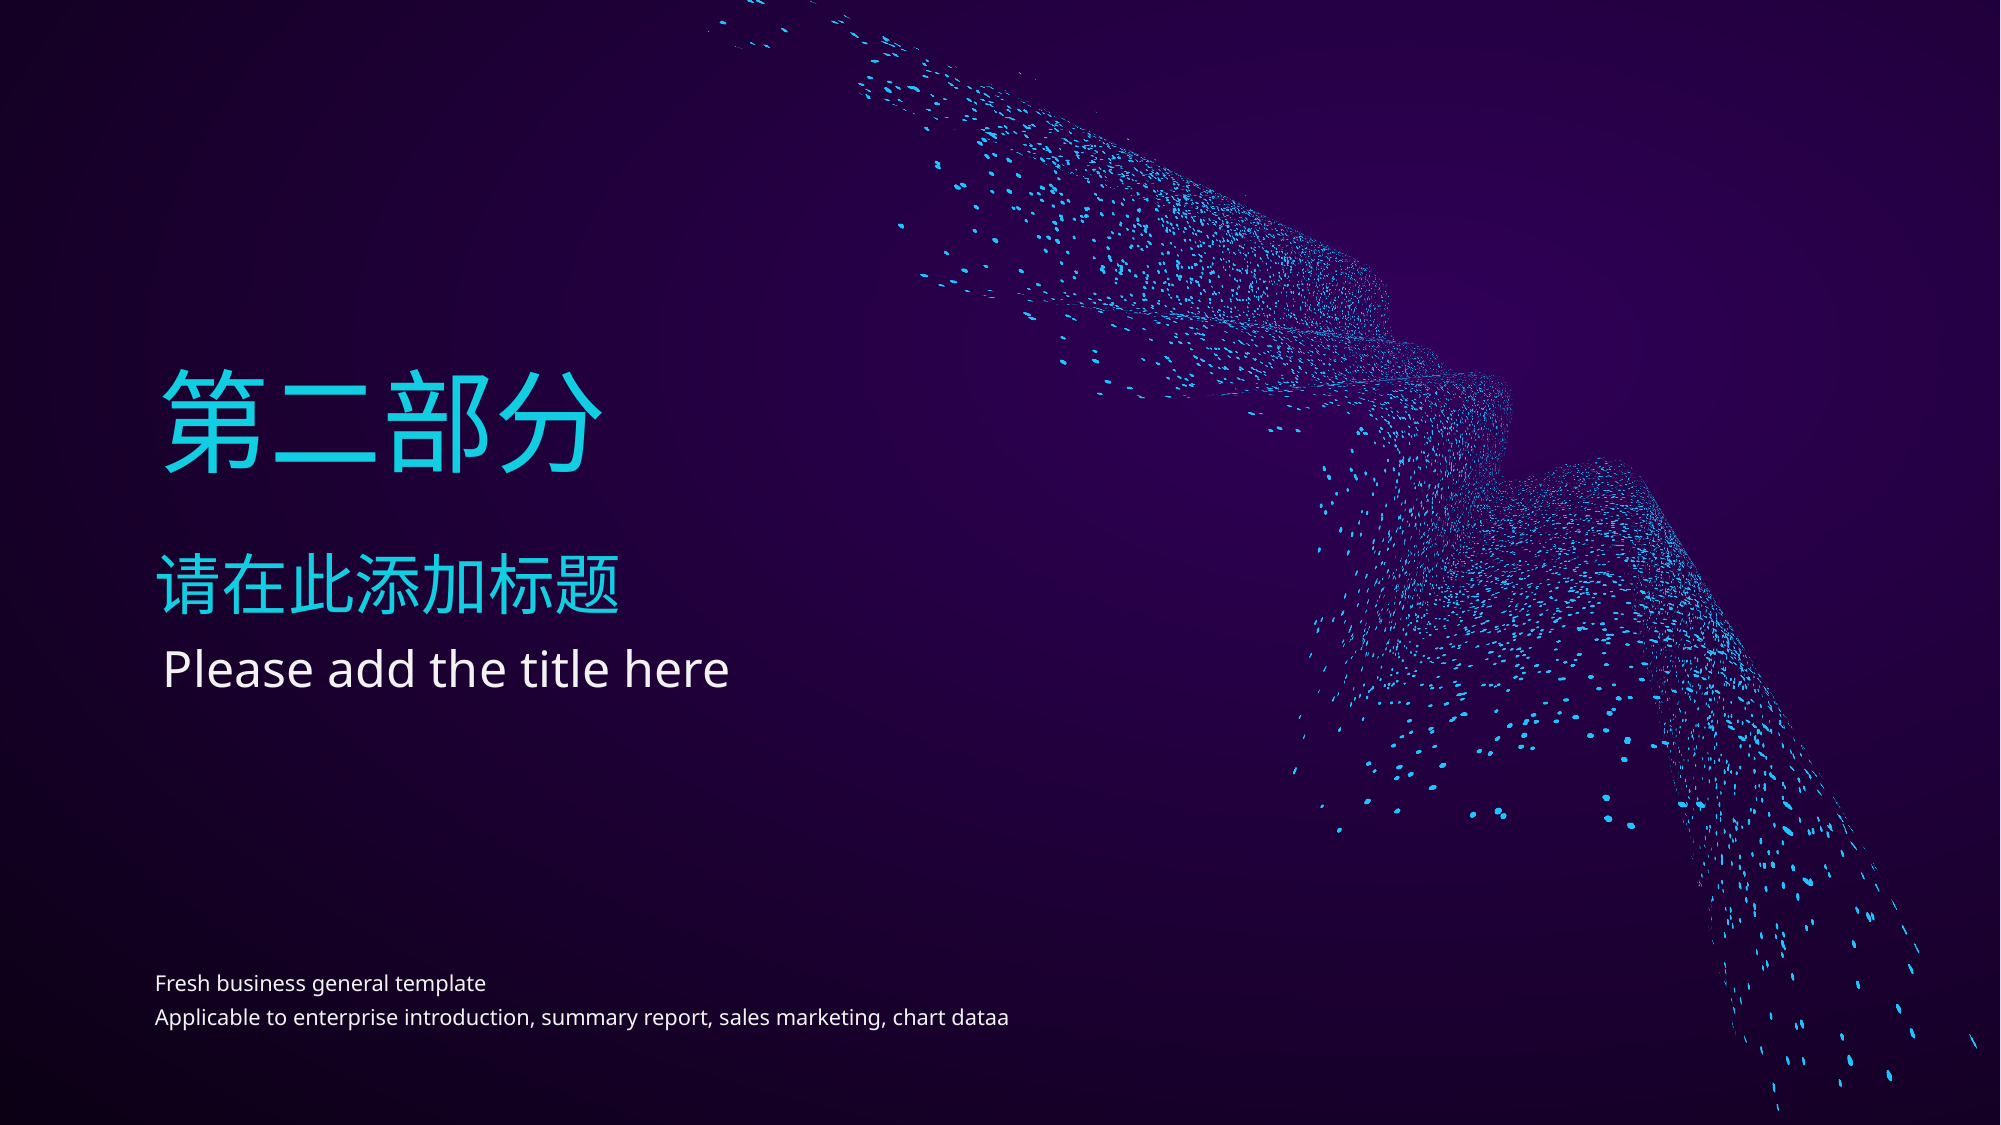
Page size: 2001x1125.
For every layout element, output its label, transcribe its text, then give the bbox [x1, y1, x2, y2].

text_box Fresh business general template Applicable to enterprise introduction, summary report, sales marketing, chart dataa [139, 954, 708, 1037]
picture [0, 0, 2001, 1125]
text_box Please add the title here [148, 630, 708, 705]
text_box 第二部分 [142, 344, 623, 495]
text_box 请在此添加标题 [139, 535, 708, 630]
